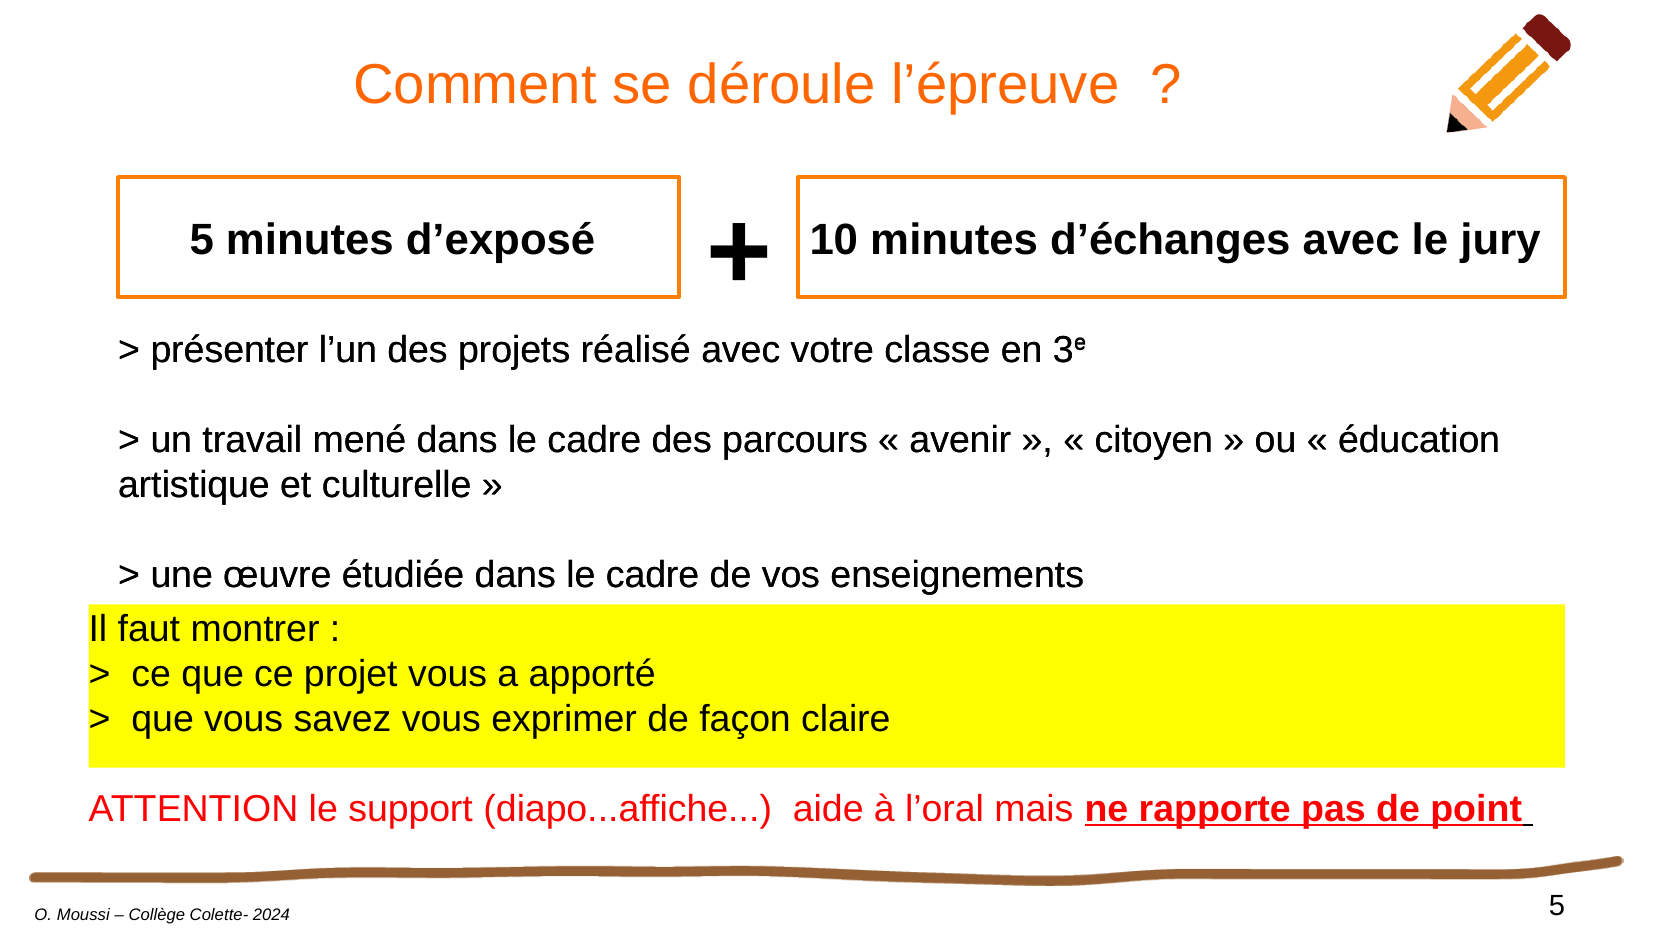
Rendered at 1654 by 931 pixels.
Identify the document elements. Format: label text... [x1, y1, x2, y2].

text_box > présenter l’un des projets réalisé avec votre classe en 3e > un travail mené dans le cadre des parcours « avenir », « citoyen » ou « éducation artistique et culturelle » > une œuvre étudiée dans le cadre de vos enseignements [118, 324, 1536, 577]
text_box Il faut montrer : > ce que ce projet vous a apporté > que vous savez vous exprimer de façon claire ATTENTION le support (diapo...affiche...) aide à l’oral mais ne rapporte pas de point [88, 604, 1565, 768]
picture [1446, 14, 1571, 133]
text_box + [680, 174, 799, 315]
slide_number 5 [1181, 885, 1565, 931]
title Comment se déroule l’épreuve ? [88, 29, 1447, 133]
text_box 10 minutes d’échanges avec le jury [799, 177, 1565, 297]
text_box O. Moussi – Collège Colette- 2024 [0, 896, 325, 931]
picture [29, 856, 1624, 886]
text_box 5 minutes d’exposé [118, 177, 680, 297]
